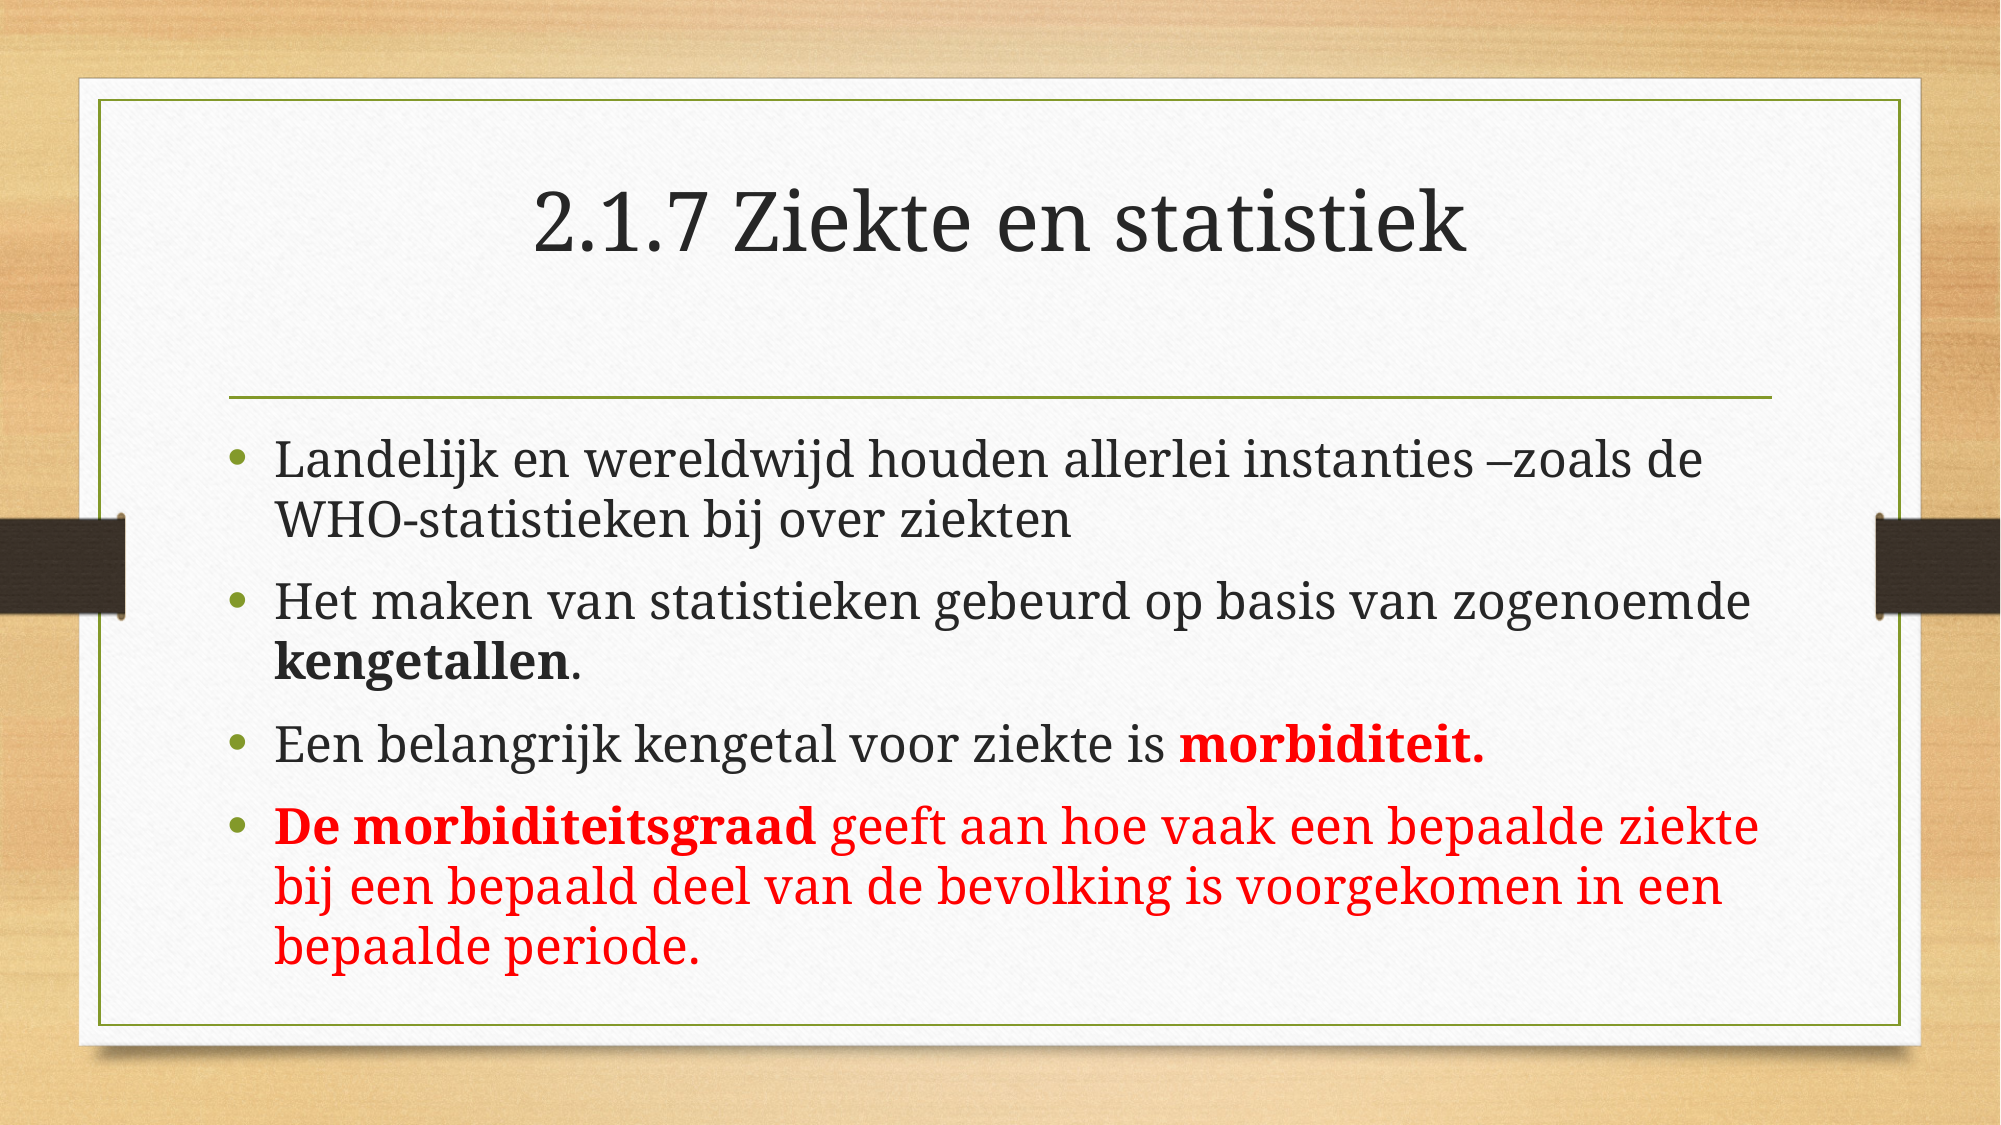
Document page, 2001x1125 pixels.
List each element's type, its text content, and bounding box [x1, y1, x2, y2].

picture [0, 0, 2001, 1125]
title 2.1.7 Ziekte en statistiek [212, 161, 1788, 375]
list Landelijk en wereldwijd houden allerlei instanties –zoals de WHO-statistieken bij over ziekten Het maken van statistieken gebeurd op basis van zogenoemde kengetallen. Een belangrijk kengetal voor ziekte is morbiditeit. De morbiditeitsgraad geeft aan hoe vaak een bepaalde ziekte bij een bepaald deel van de bevolking is voorgekomen in een bepaalde periode. [212, 419, 1788, 964]
